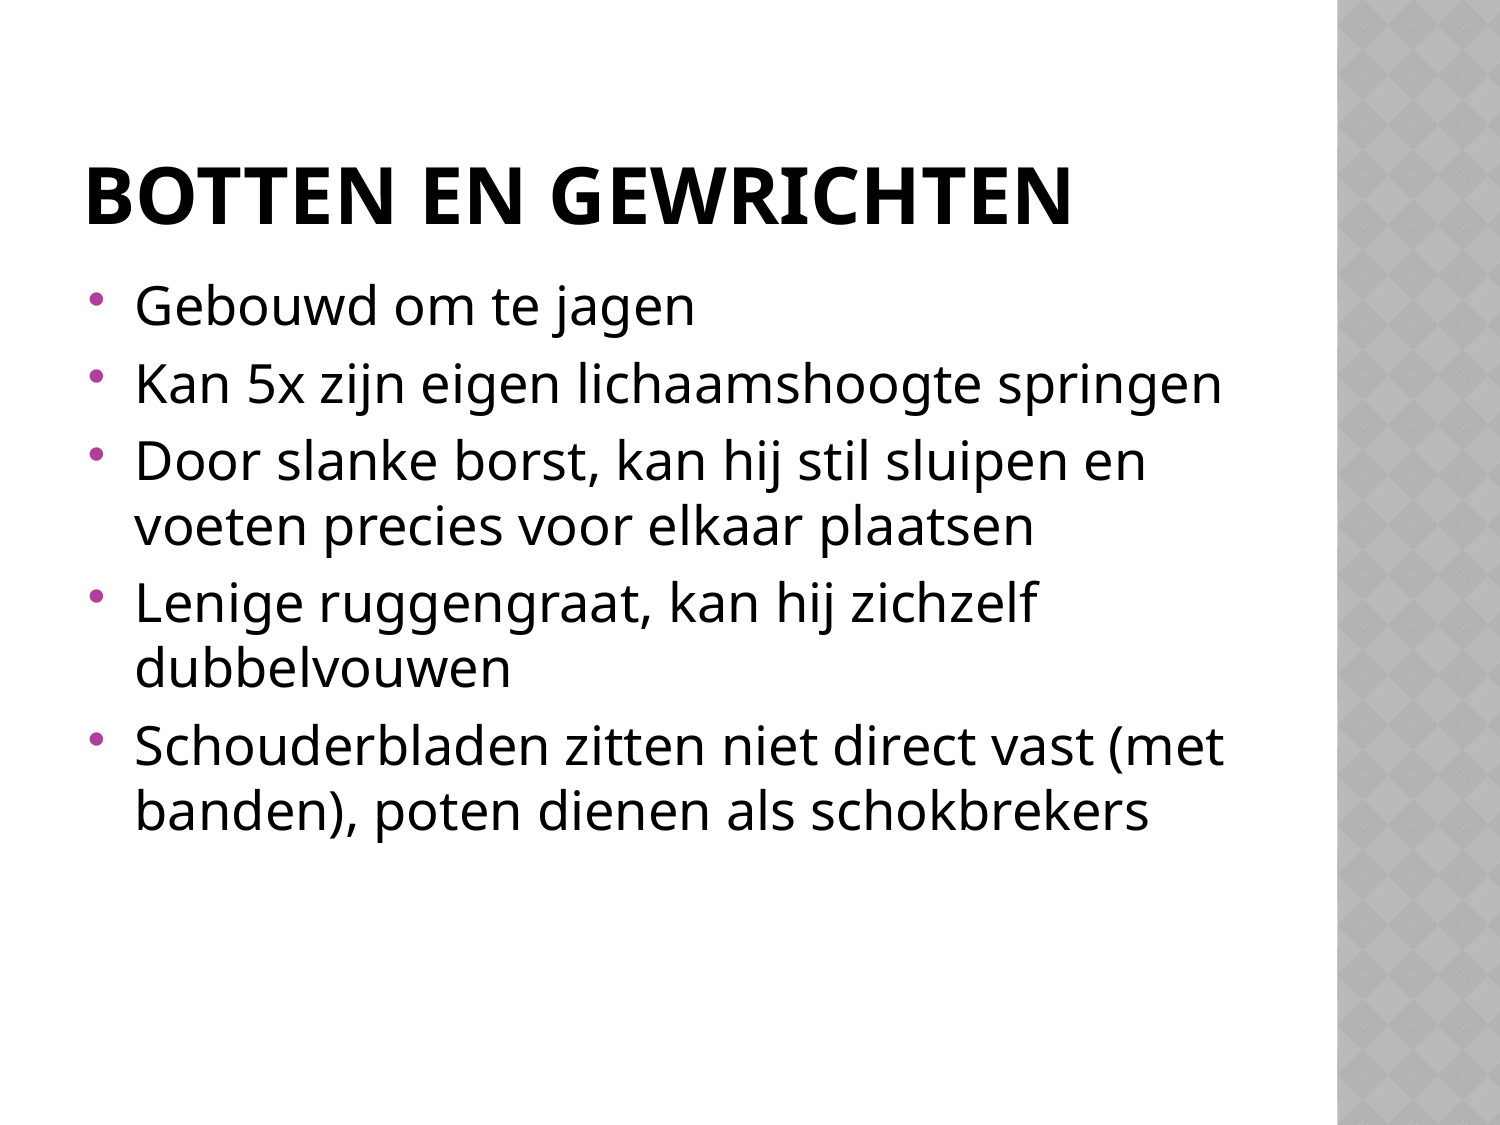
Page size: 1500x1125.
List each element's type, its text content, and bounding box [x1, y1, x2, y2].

list Gebouwd om te jagen Kan 5x zijn eigen lichaamshoogte springen Door slanke borst, kan hij stil sluipen en voeten precies voor elkaar plaatsen Lenige ruggengraat, kan hij zichzelf dubbelvouwen Schouderbladen zitten niet direct vast (met banden), poten dienen als schokbrekers [75, 264, 1263, 1059]
title Botten en gewrichten [75, 52, 1263, 240]
